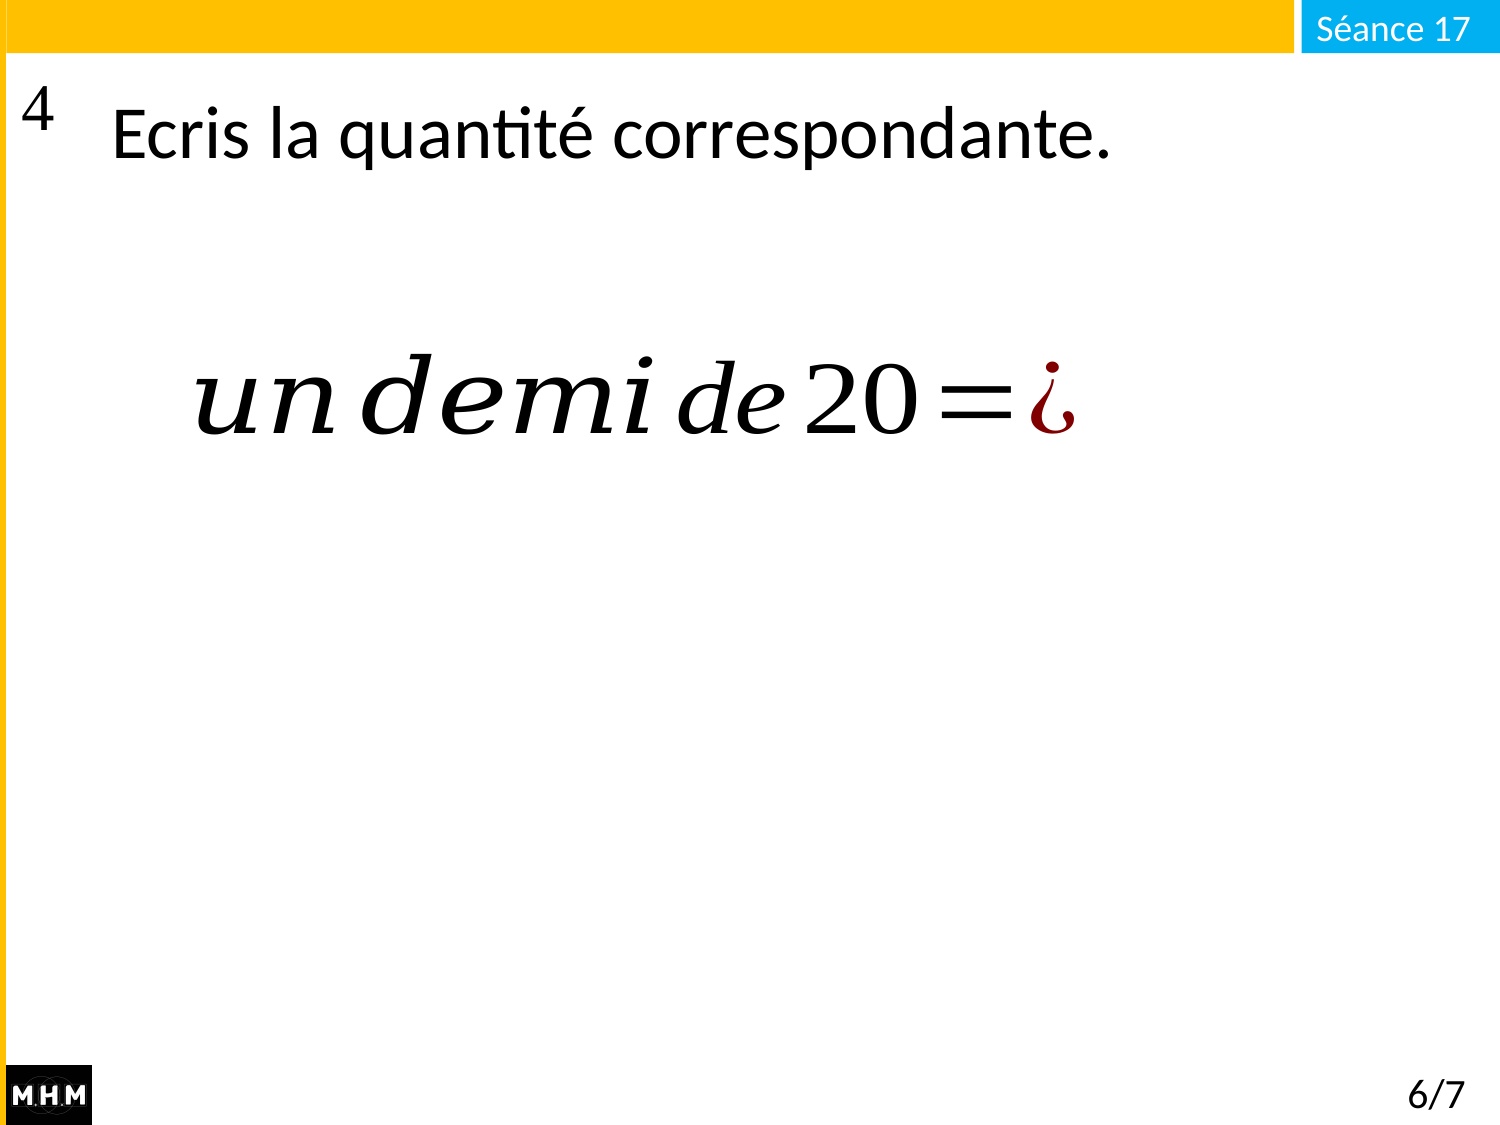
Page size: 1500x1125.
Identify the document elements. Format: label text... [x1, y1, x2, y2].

list 6/7 [1373, 1064, 1500, 1125]
picture [6, 1065, 92, 1125]
title Ecris la quantité correspondante. [96, 60, 1391, 208]
